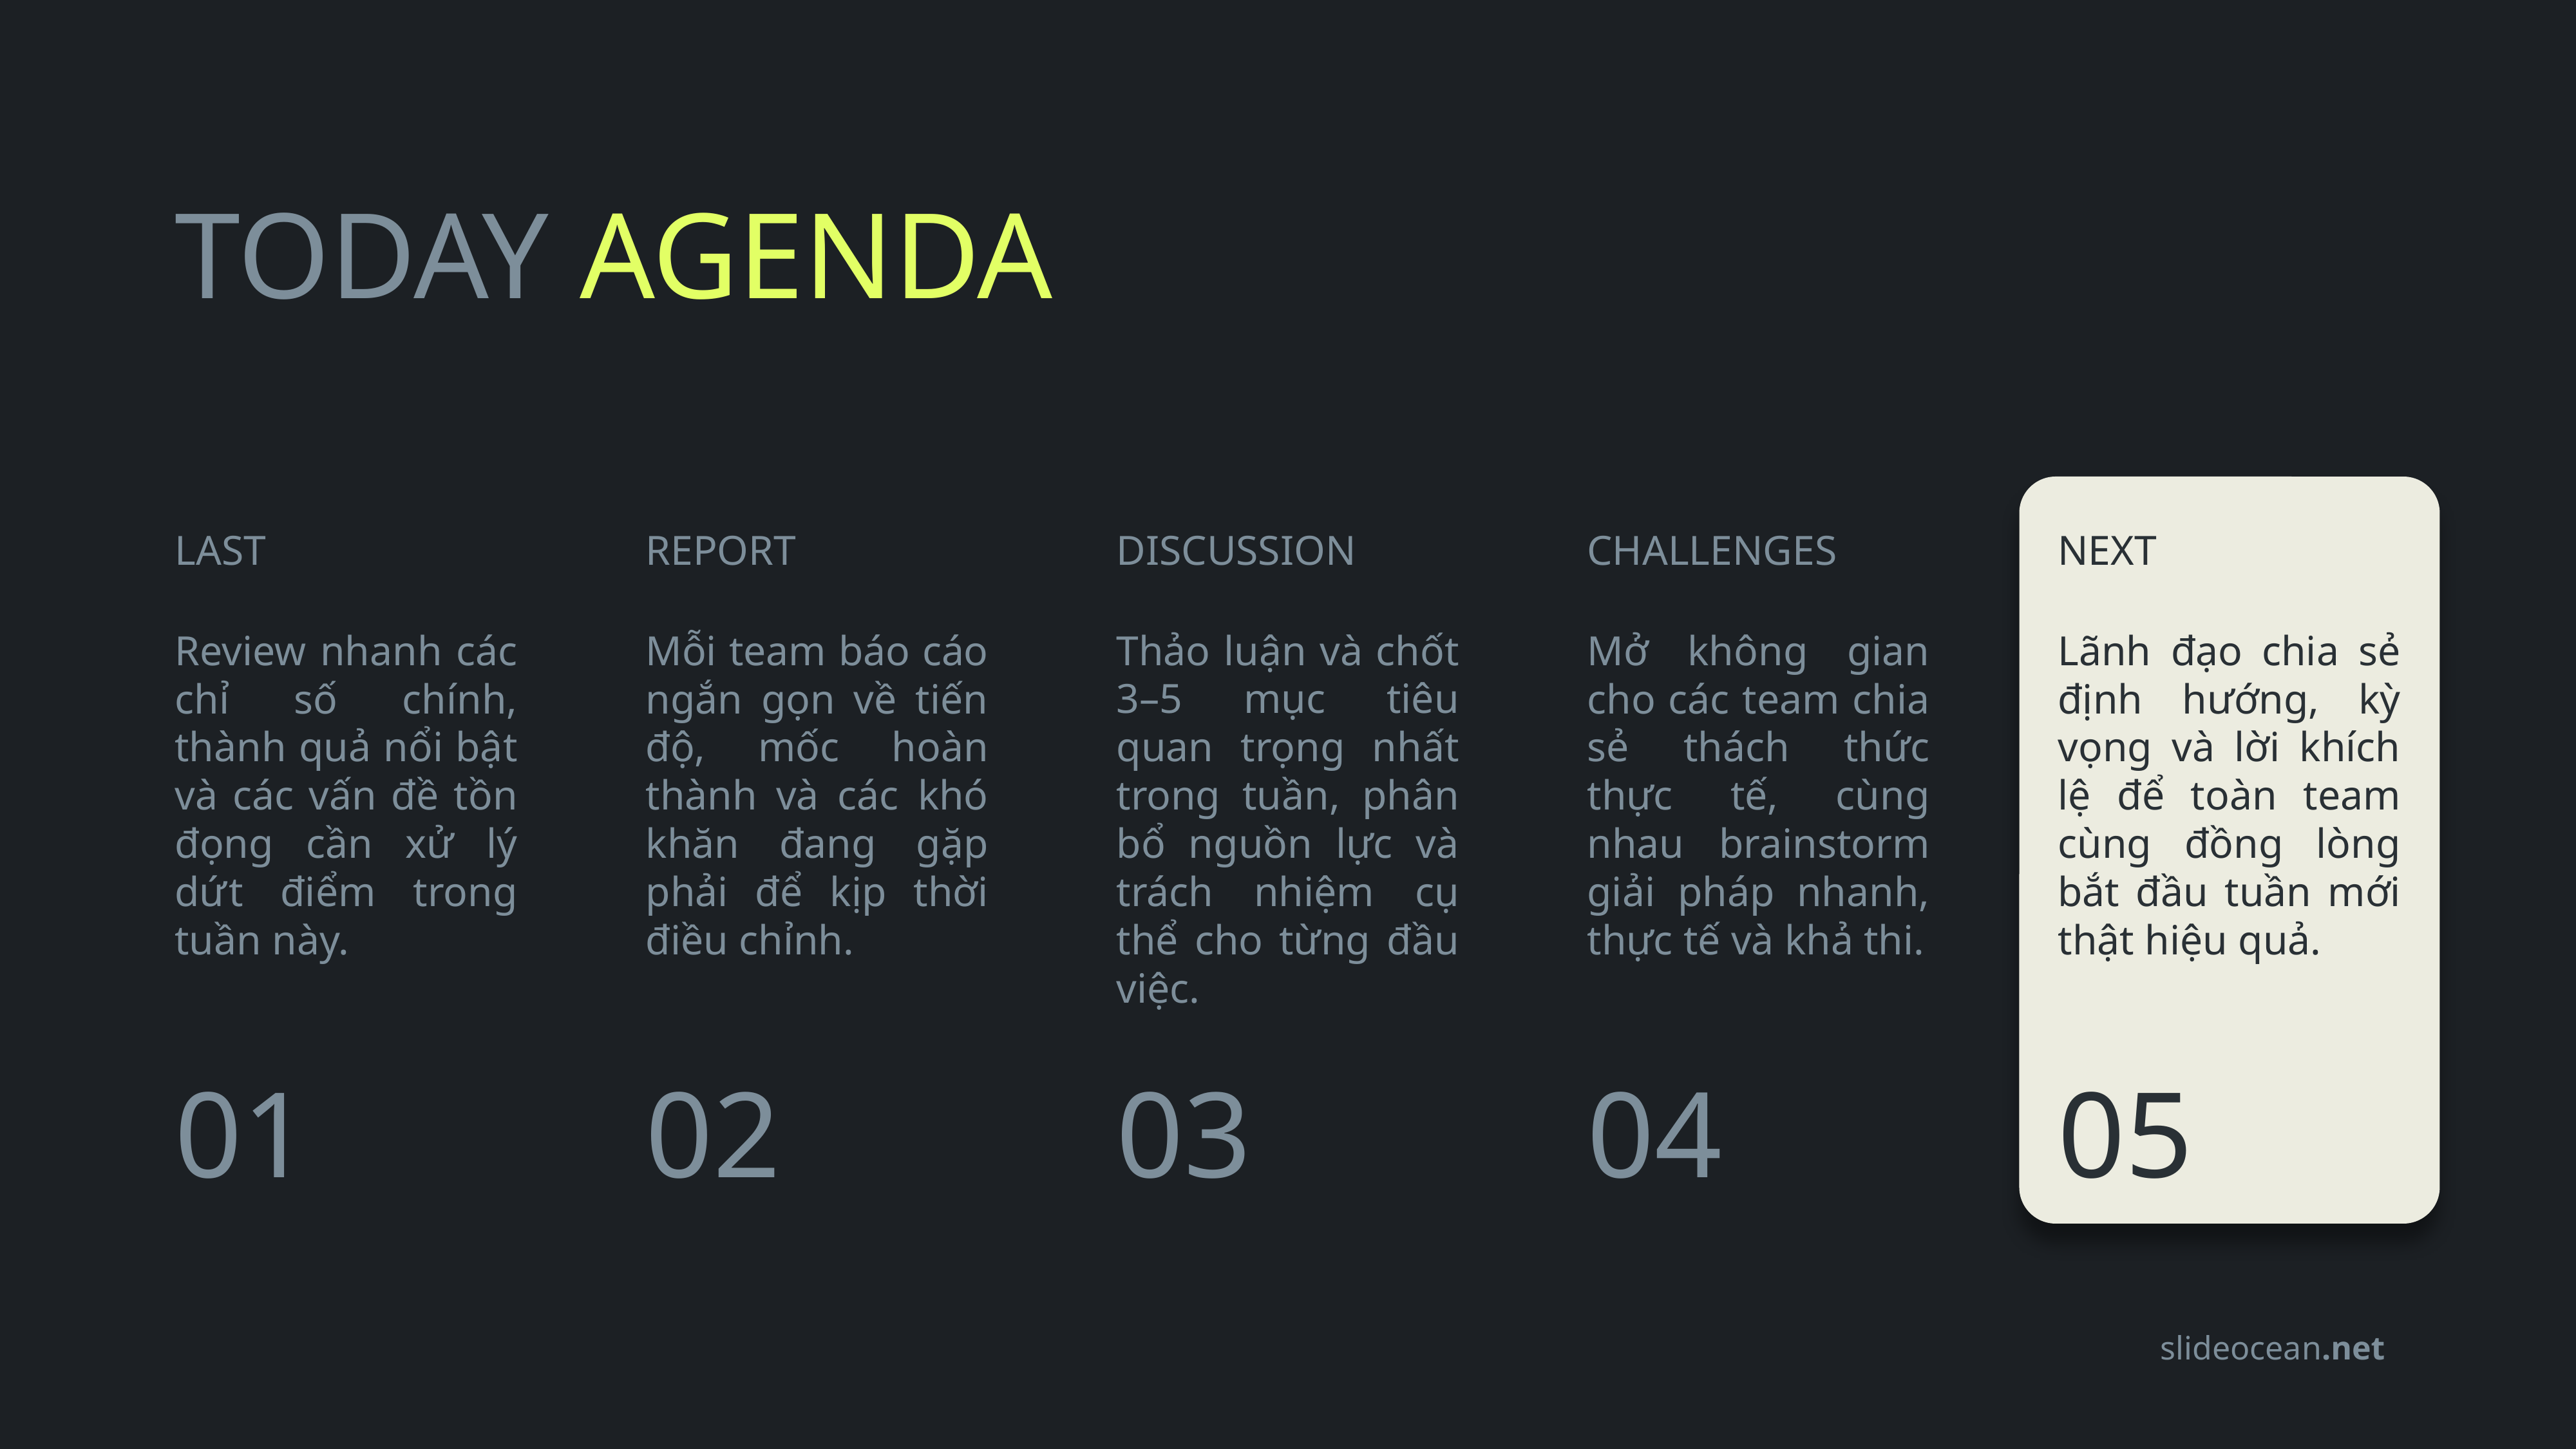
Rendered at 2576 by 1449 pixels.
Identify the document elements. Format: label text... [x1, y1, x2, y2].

text_box TODAY AGENDA [165, 173, 1322, 347]
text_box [636, 520, 999, 1208]
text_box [1577, 520, 1940, 1208]
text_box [165, 520, 528, 1208]
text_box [2048, 520, 2411, 1208]
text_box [1106, 520, 1470, 1208]
text_box [2018, 475, 2441, 1225]
